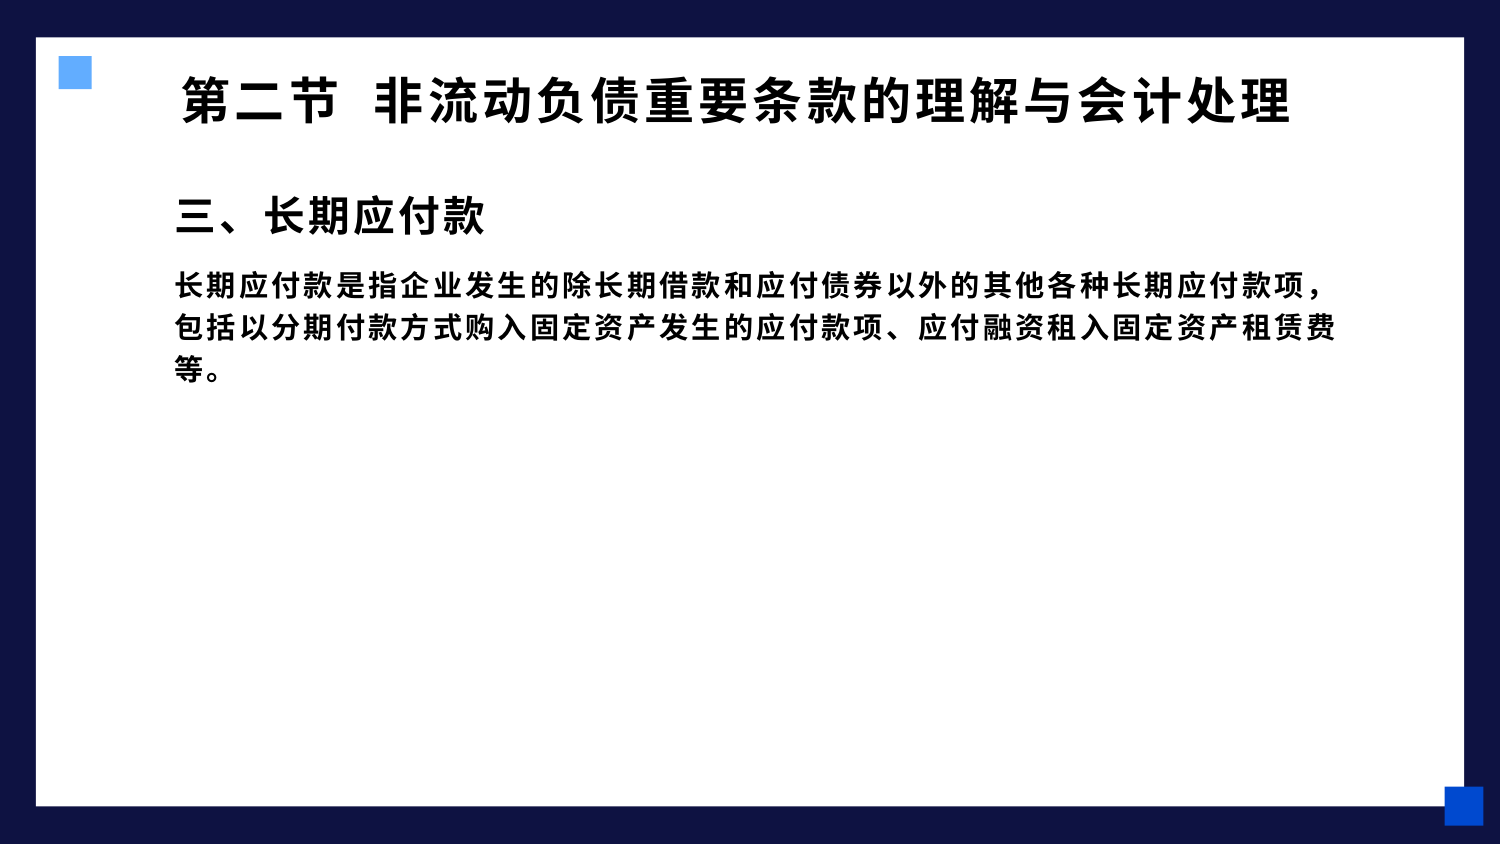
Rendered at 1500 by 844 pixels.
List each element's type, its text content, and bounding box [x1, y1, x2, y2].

list 三、长期应付款 长期应付款是指企业发生的除长期借款和应付债券以外的其他各种长期应付款项，包括以分期付款方式购入固定资产发生的应付款项、应付融资租入固定资产租赁费等。 [157, 179, 1376, 604]
title 第二节 非流动负债重要条款的理解与会计处理 [141, 48, 1327, 138]
